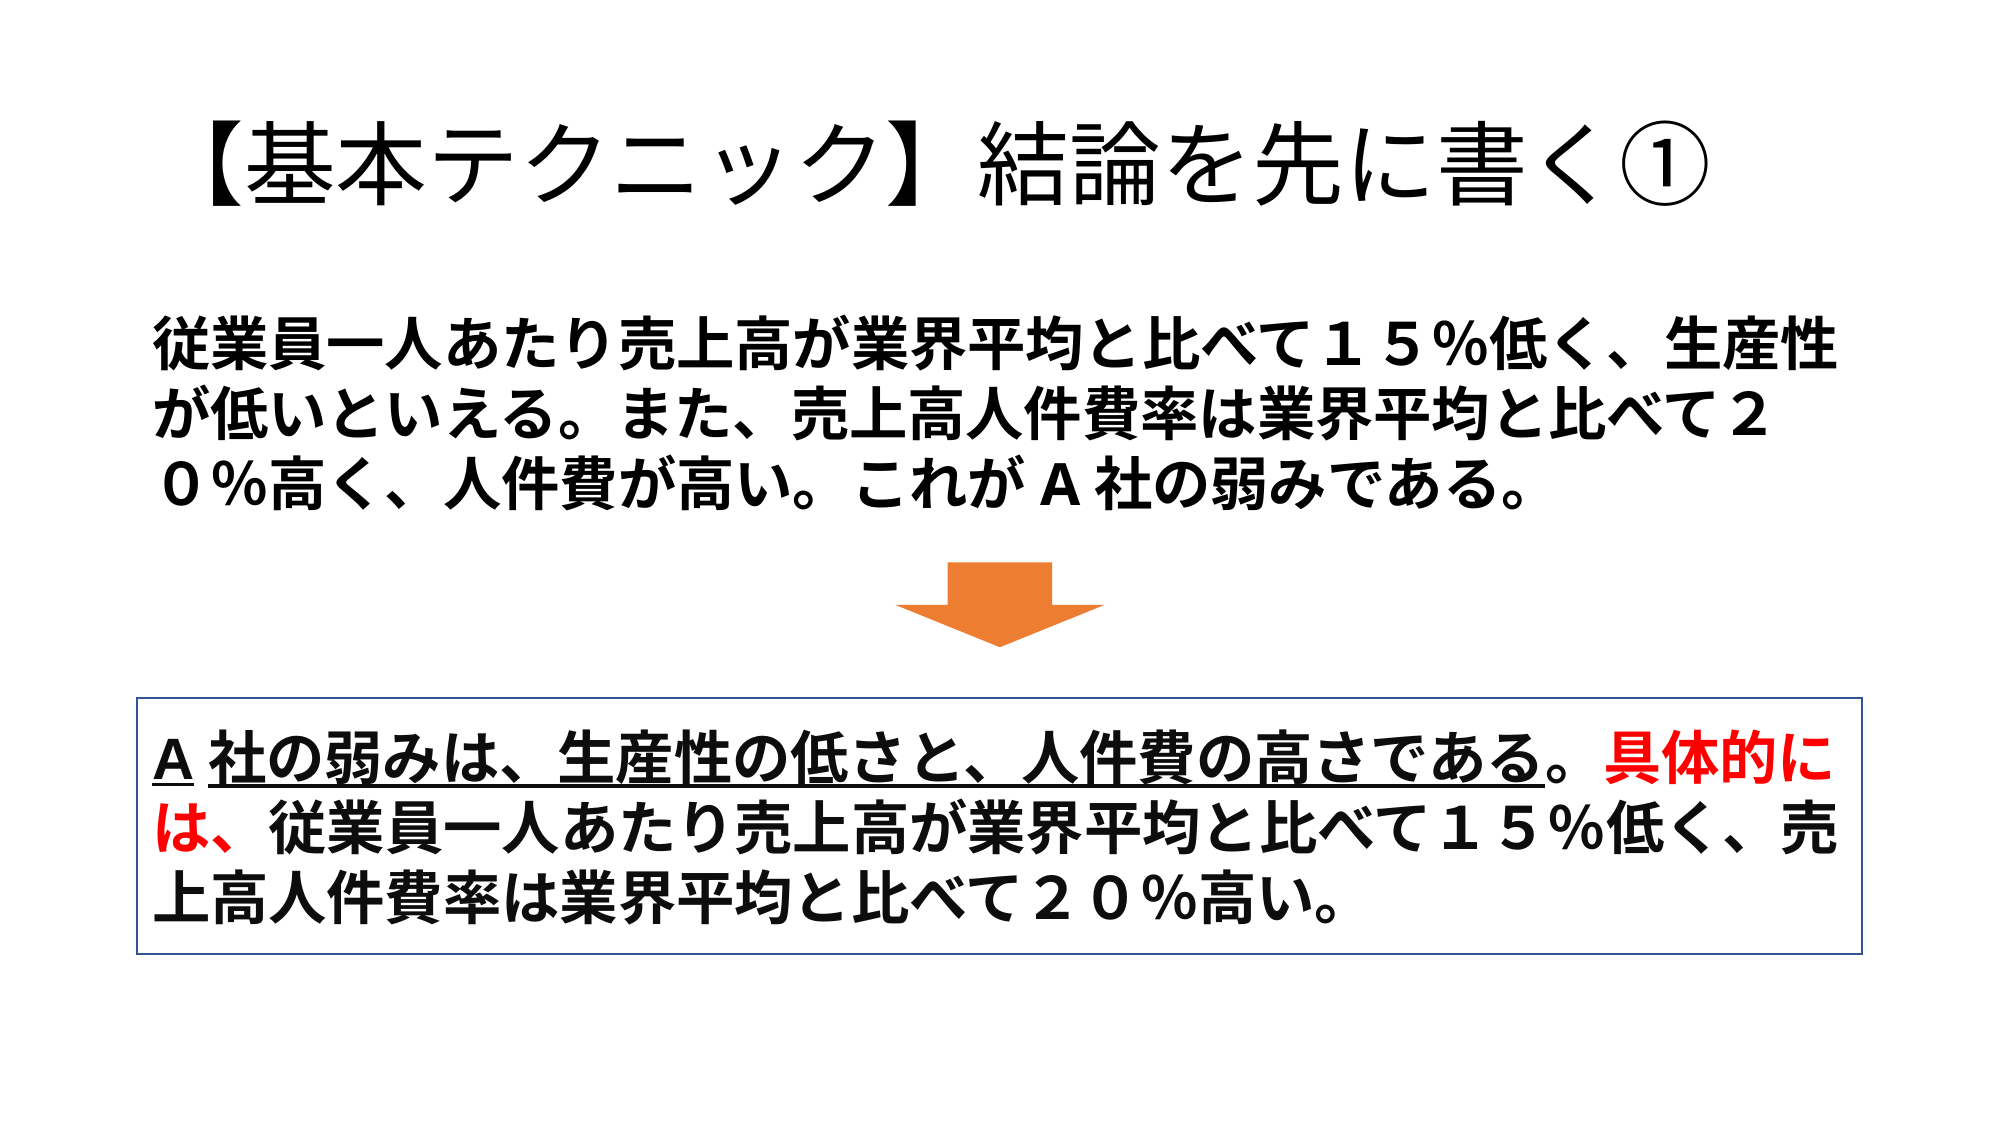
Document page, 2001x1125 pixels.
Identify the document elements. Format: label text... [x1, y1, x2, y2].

text_box 従業員一人あたり売上高が業界平均と比べて１５％低く、生産性が低いといえる。また、売上高人件費率は業界平均と比べて２０％高く、人件費が高い。これがA社の弱みである。 [137, 299, 1863, 525]
text_box A社の弱みは、生産性の低さと、人件費の高さである。具体的には、従業員一人あたり売上高が業界平均と比べて１５％低く、売上高人件費率は業界平均と比べて２０％高い。 [136, 697, 1863, 955]
title 【基本テクニック】結論を先に書く① [137, 59, 1863, 278]
text_box [894, 561, 1106, 649]
